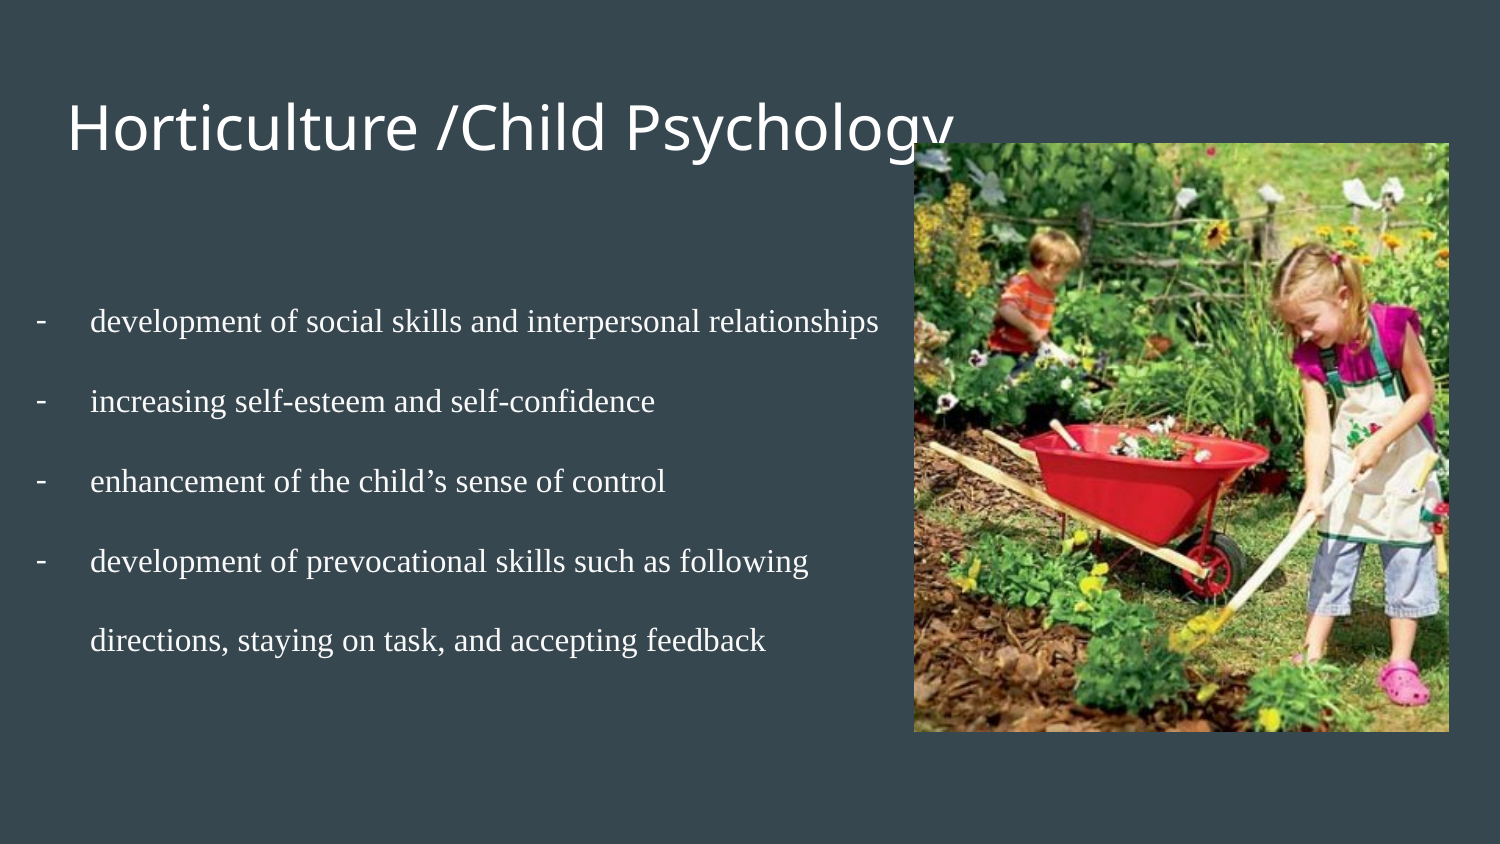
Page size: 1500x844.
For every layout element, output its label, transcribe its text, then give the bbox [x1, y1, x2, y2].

list development of social skills and interpersonal relationships increasing self-esteem and self-confidence enhancement of the child’s sense of control development of prevocational skills such as following directions, staying on task, and accepting feedback [0, 244, 907, 844]
title Horticulture /Child Psychology [51, 72, 1449, 167]
picture [914, 143, 1450, 732]
